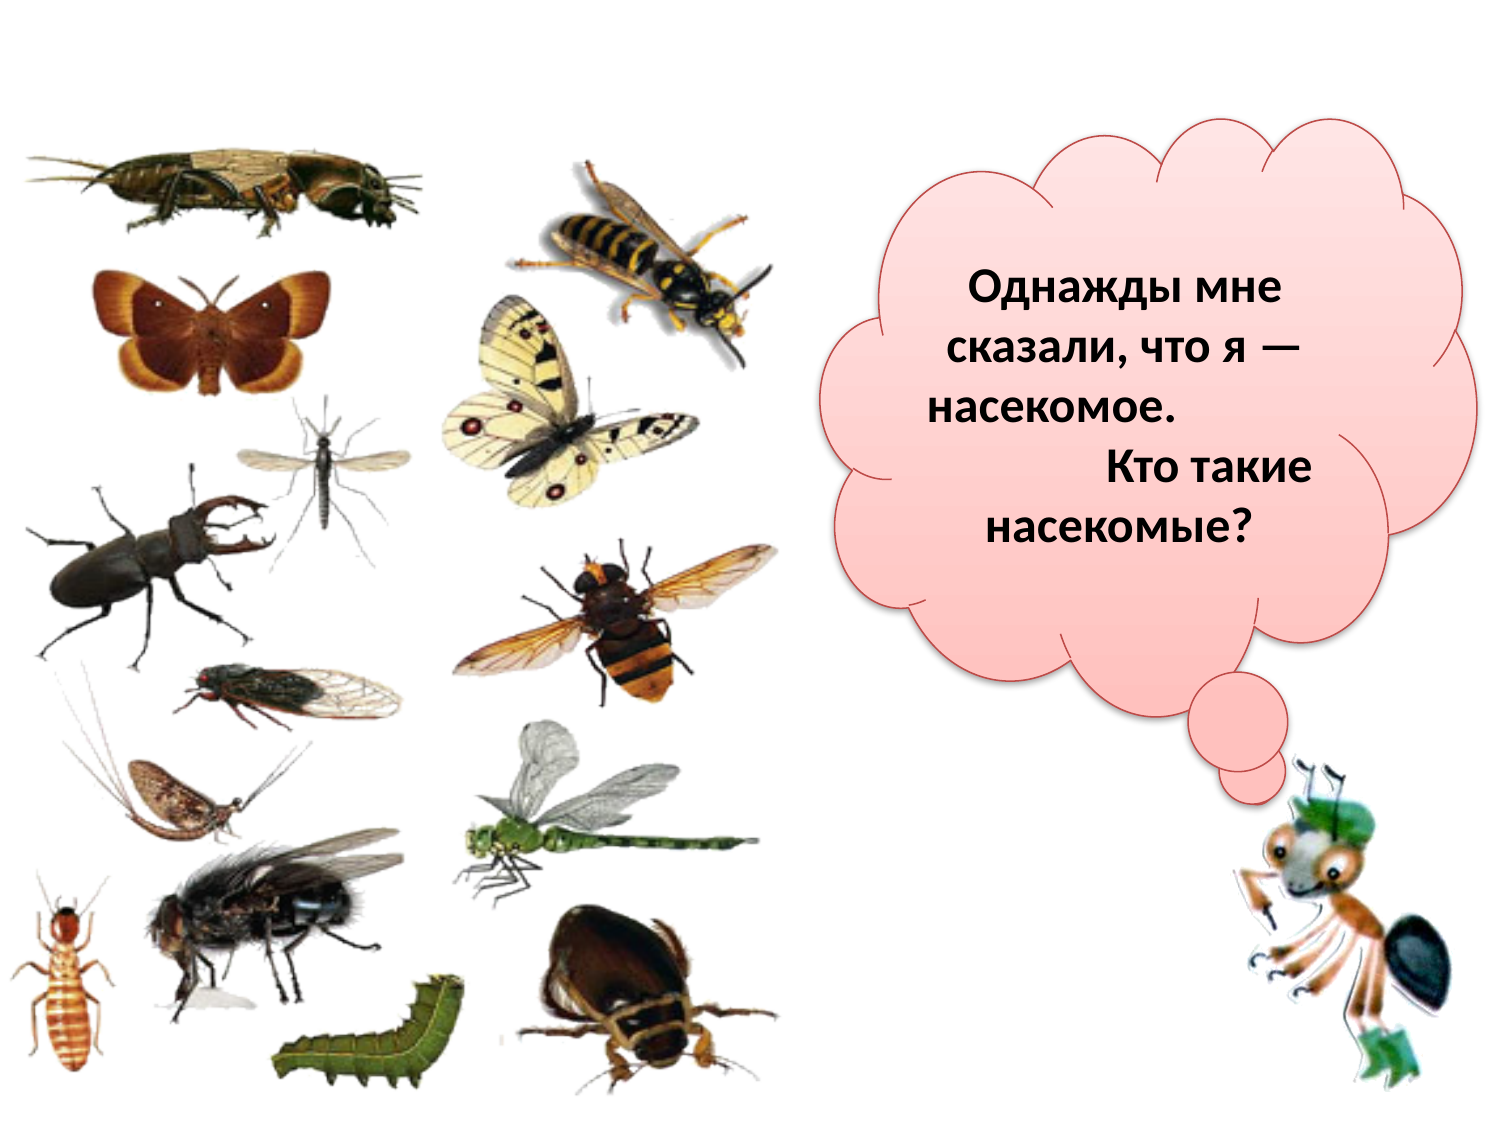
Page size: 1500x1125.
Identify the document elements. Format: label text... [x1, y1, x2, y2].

picture [1230, 749, 1462, 1102]
picture [0, 116, 833, 1125]
text_box Однажды мне сказали, что я — насекомое. Кто такие насекомые? [837, 118, 1478, 792]
